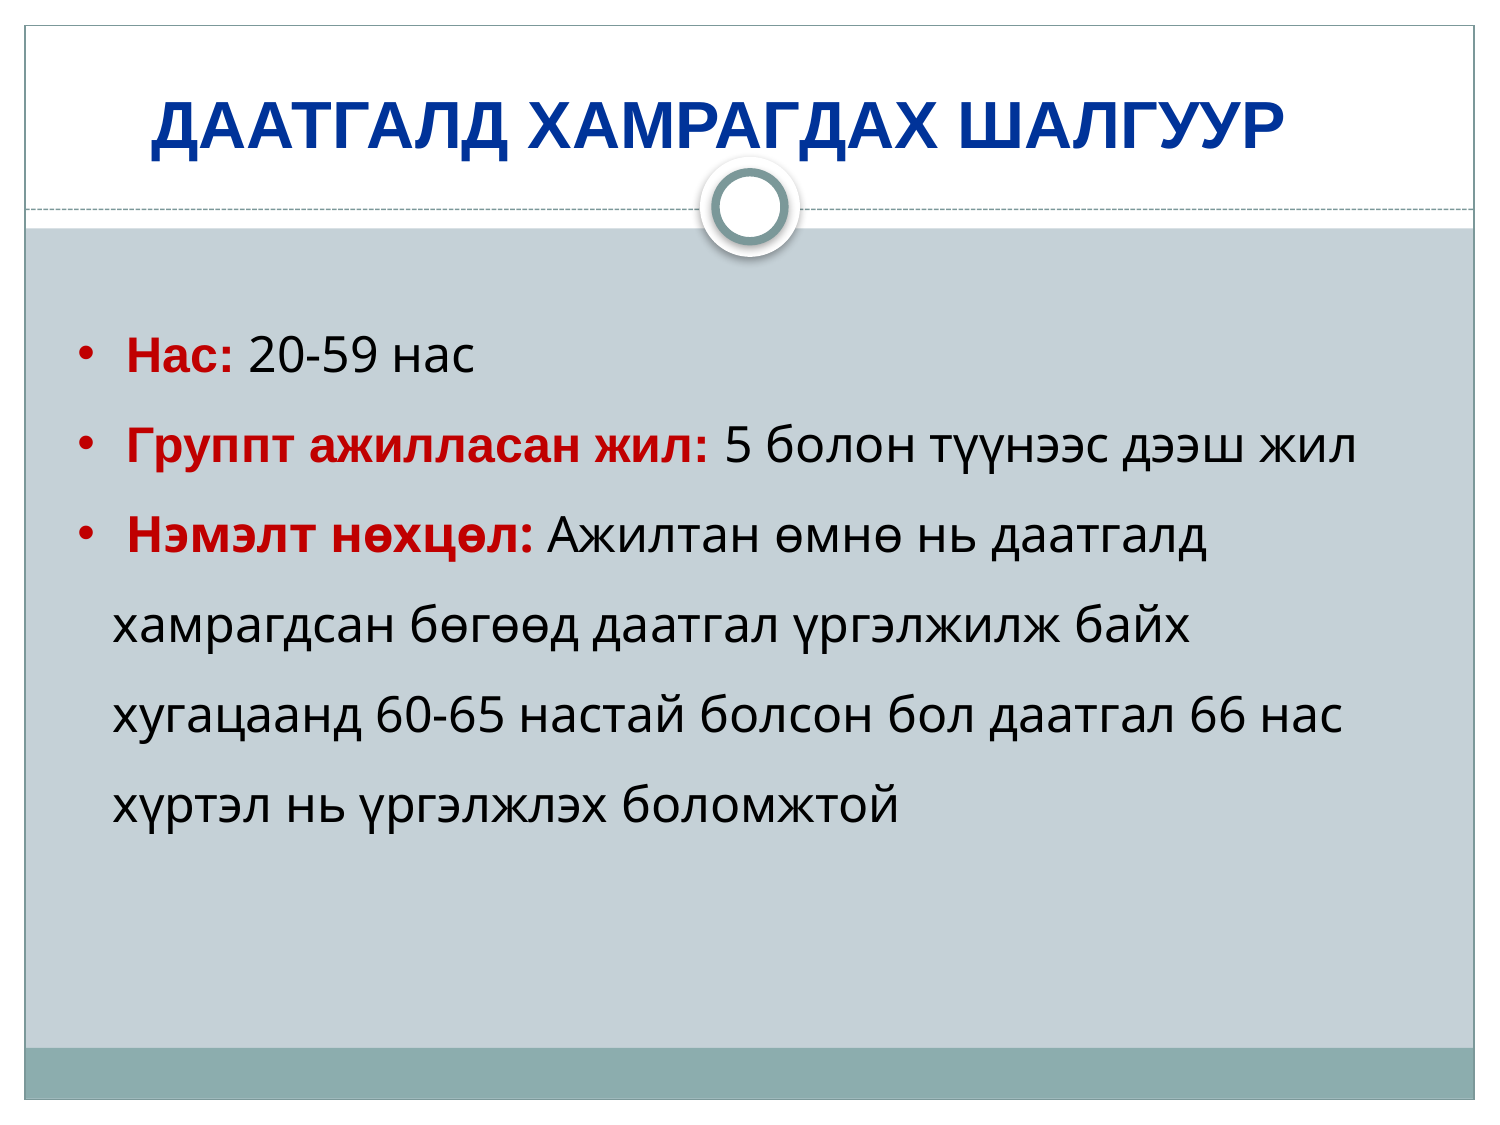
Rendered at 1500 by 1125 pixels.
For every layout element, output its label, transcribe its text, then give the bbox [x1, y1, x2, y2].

text_box Нас: 20-59 нас Группт ажилласан жил: 5 болон түүнээс дээш жил Нэмэлт нөхцөл: Ажилтан өмнө нь даатгалд хамрагдсан бөгөөд даатгал үргэлжилж байх хугацаанд 60-65 настай болсон бол даатгал 66 нас хүртэл нь үргэлжлэх боломжтой [62, 224, 1450, 960]
text_box ДААТГАЛД ХАМРАГДАХ ШАЛГУУР [74, 74, 1363, 224]
